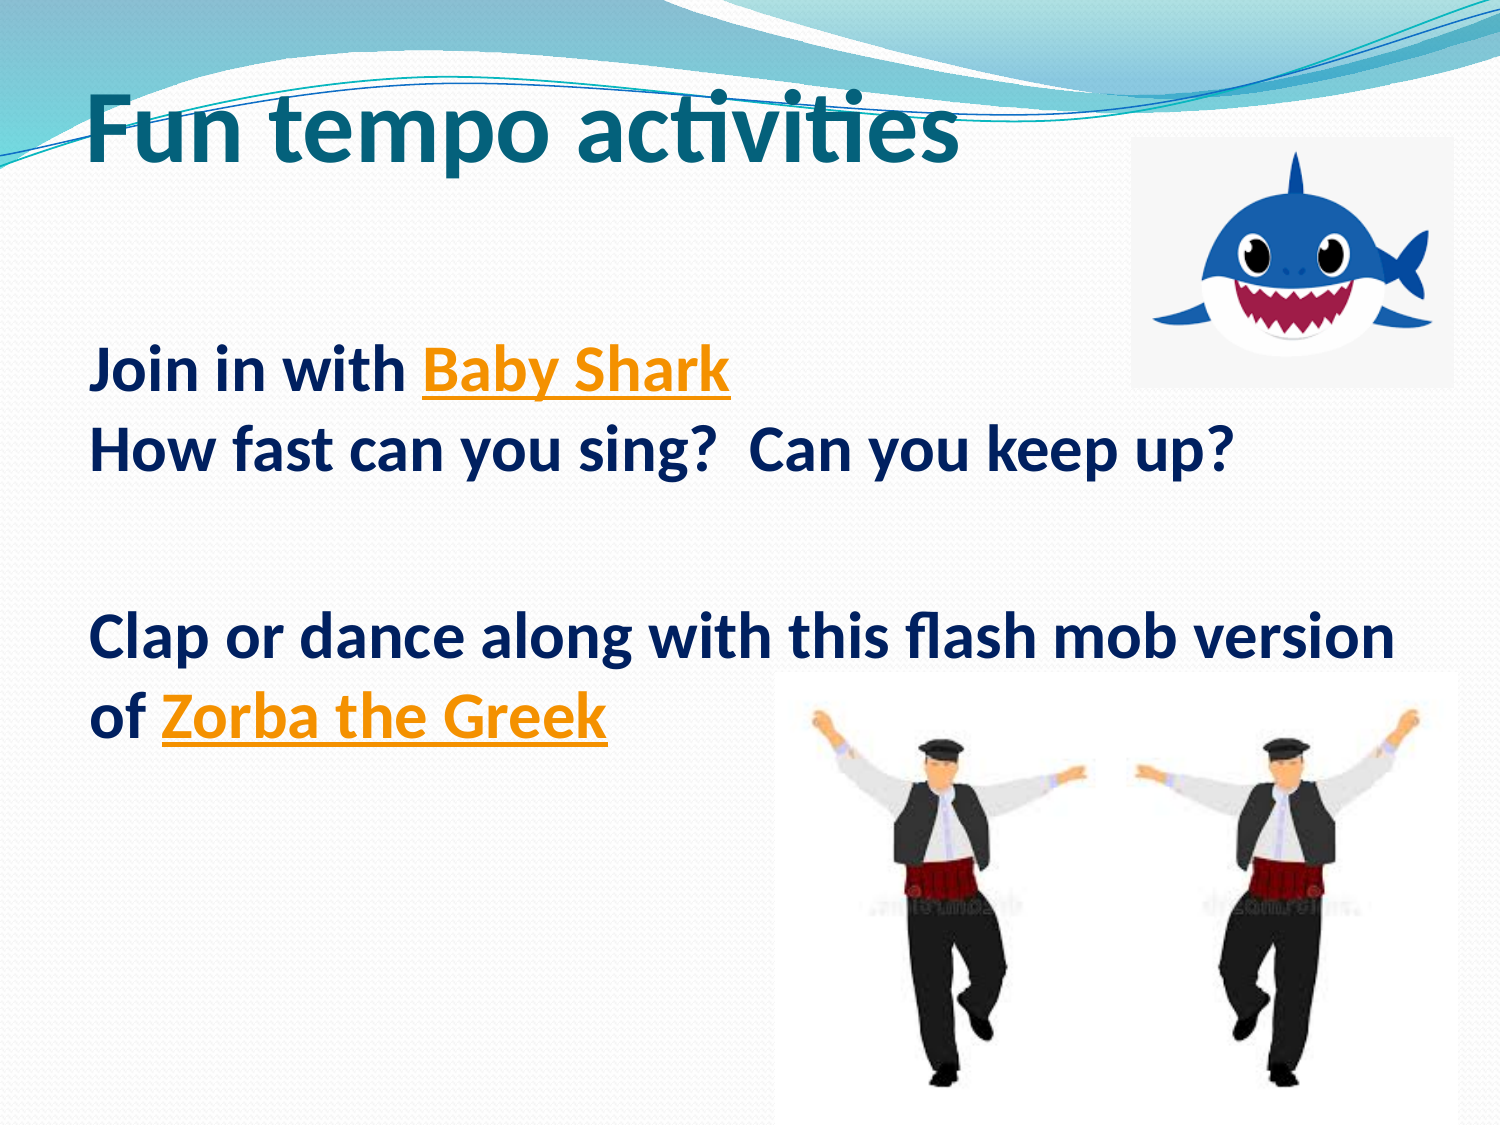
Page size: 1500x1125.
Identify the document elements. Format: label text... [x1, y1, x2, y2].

list Join in with Baby Shark How fast can you sing? Can you keep up? Clap or dance along with this flash mob version of Zorba the Greek [75, 317, 1425, 1038]
title Fun tempo activities [85, 0, 1436, 184]
picture [774, 672, 1458, 1125]
picture [1131, 137, 1454, 388]
